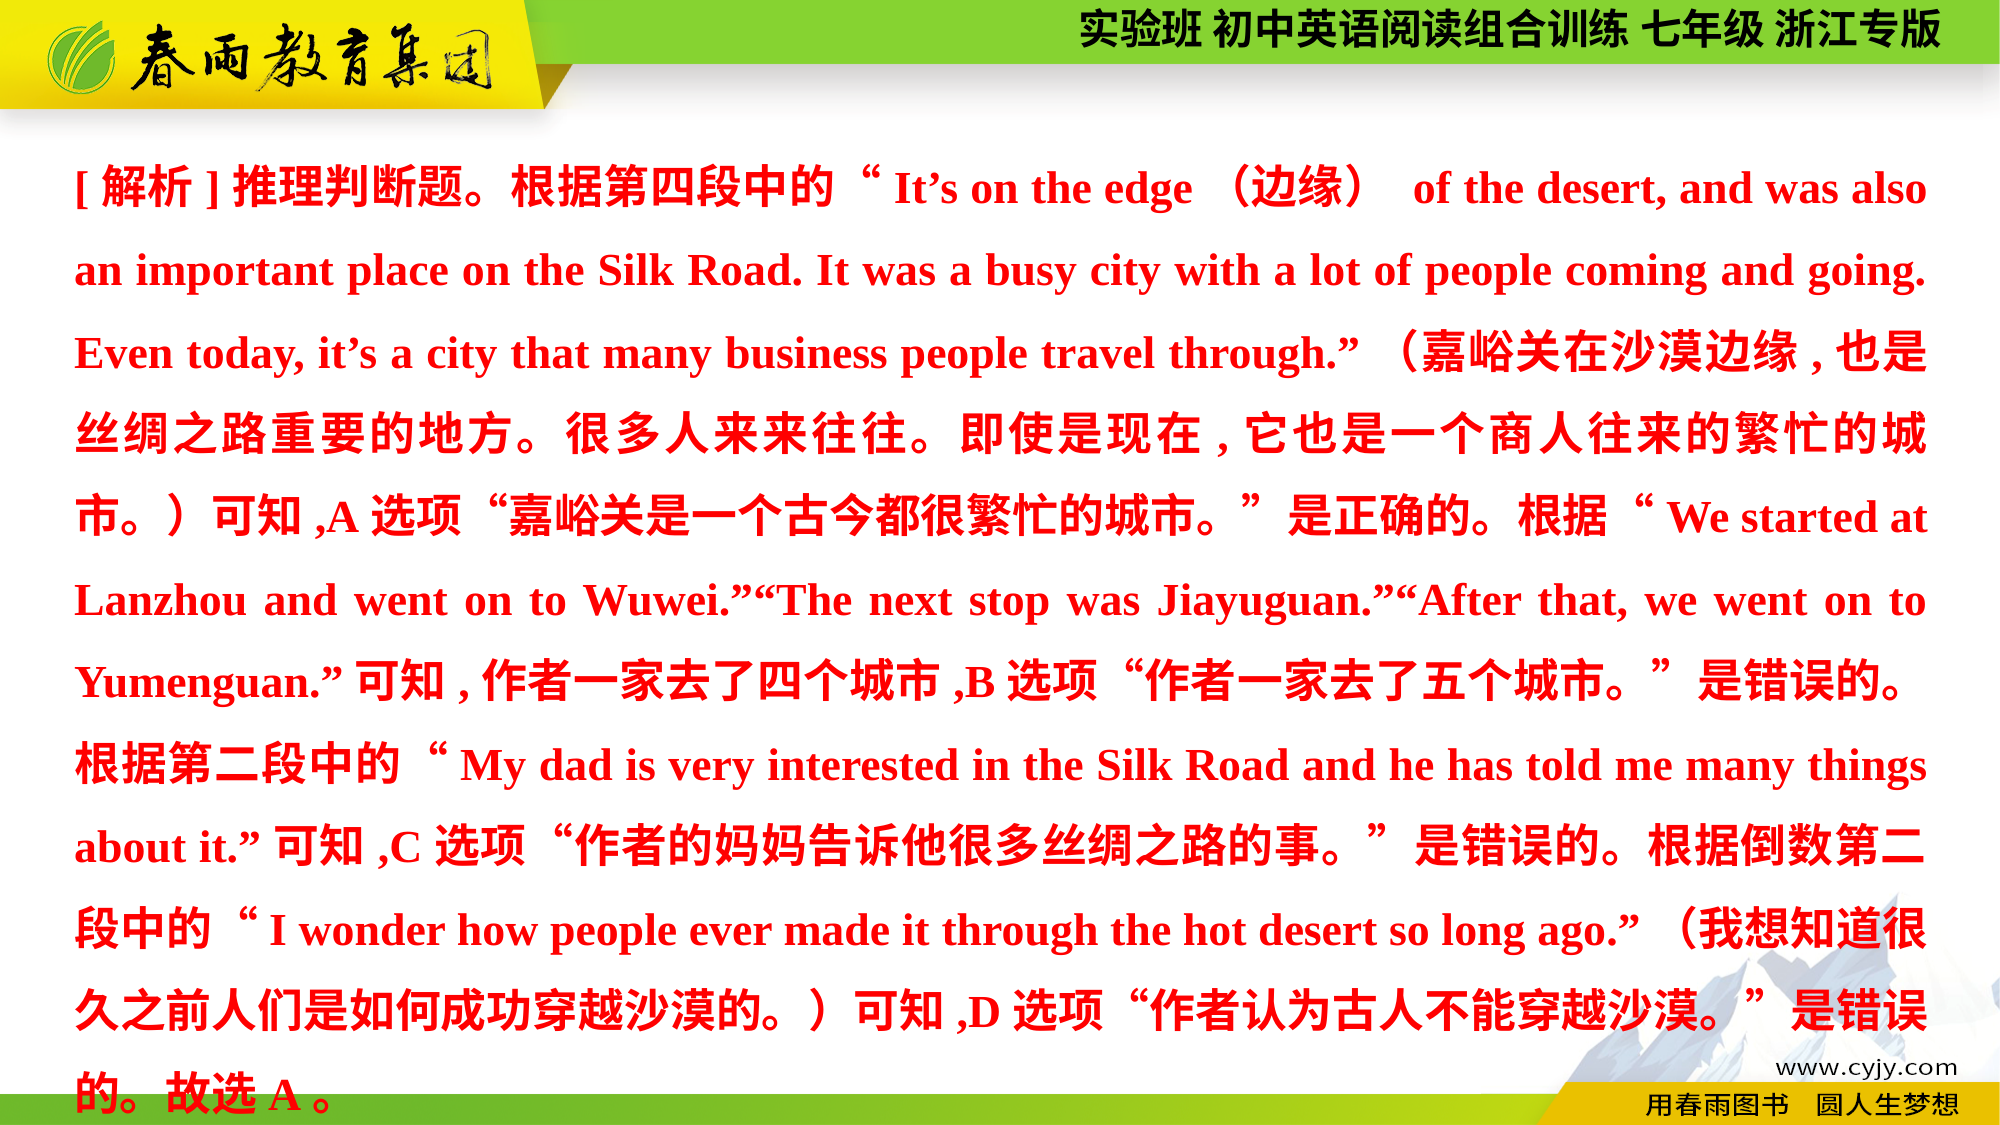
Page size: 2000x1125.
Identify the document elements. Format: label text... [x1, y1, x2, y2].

picture [0, 0, 2000, 1125]
list [解析]推理判断题。根据第四段中的“It’s on the edge（边缘） of the desert, and was also an important place on the Silk Road. It was a busy city with a lot of people coming and going. Even today, it’s a city that many business people travel through.”（嘉峪关在沙漠边缘,也是丝绸之路重要的地方。很多人来来往往。即使是现在,它也是一个商人往来的繁忙的城市。）可知,A选项“嘉峪关是一个古今都很繁忙的城市。”是正确的。根据“We started at Lanzhou and went on to Wuwei.”“The next stop was Jiayuguan.”“After that, we went on to Yumenguan.”可知,作者一家去了四个城市,B选项“作者一家去了五个城市。”是错误的。根据第二段中的“My dad is very interested in the Silk Road and he has told me many things about it.”可知,C选项“作者的妈妈告诉他很多丝绸之路的事。”是错误的。根据倒数第二段中的“I wonder how people ever made it through the hot desert so long ago.”（我想知道很久之前人们是如何成功穿越沙漠的。）可知,D选项“作者认为古人不能穿越沙漠。”是错误的。故选A。 [59, 122, 1944, 1044]
